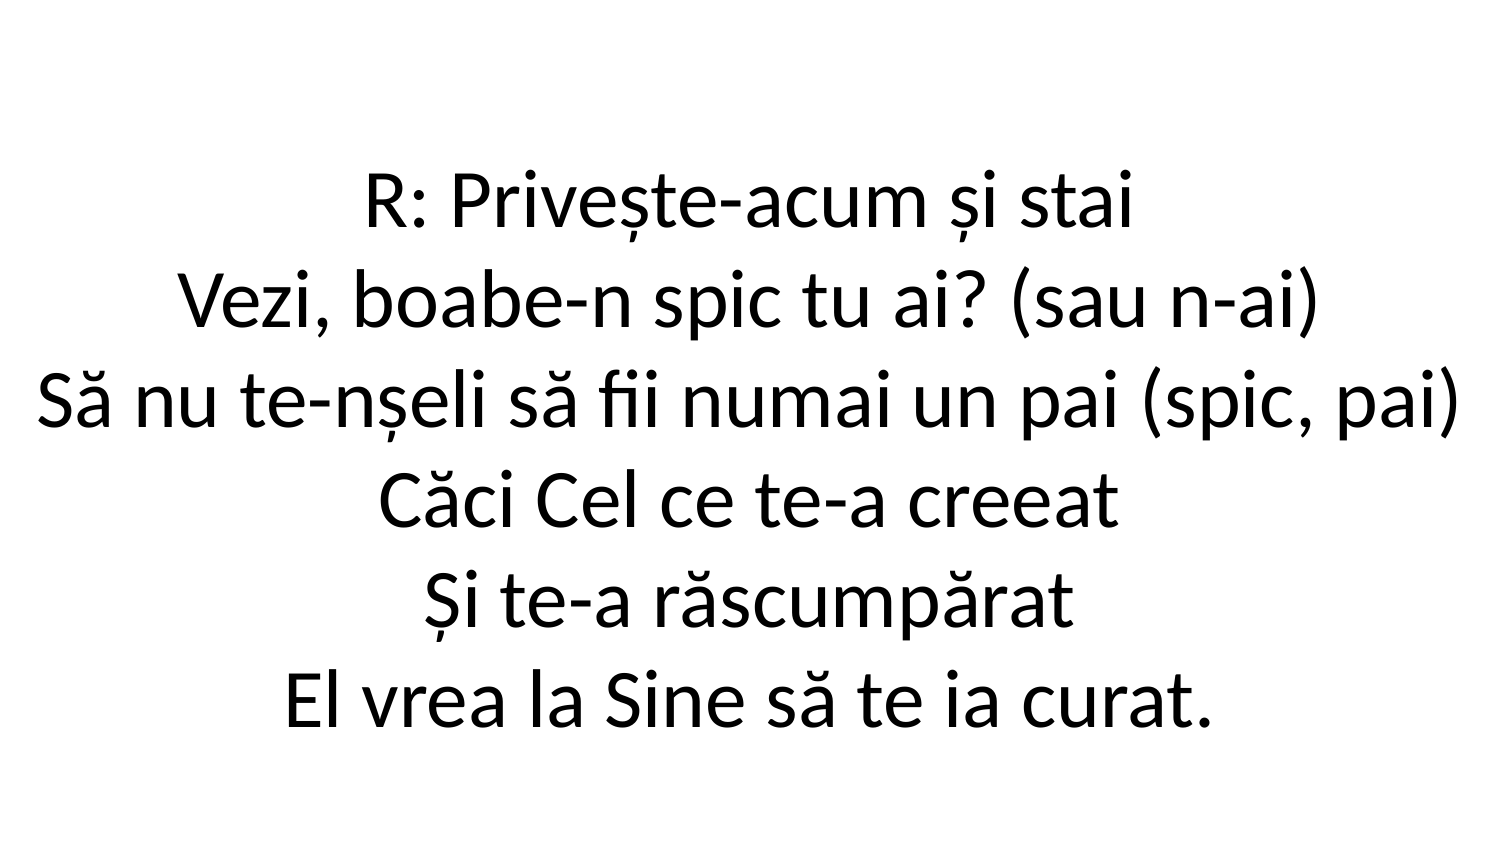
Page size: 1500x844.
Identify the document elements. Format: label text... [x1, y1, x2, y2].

text_box R: Privește-acum și stai Vezi, boabe-n spic tu ai? (sau n-ai) Să nu te-nșeli să fii numai un pai (spic, pai) Căci Cel ce te-a creeat Și te-a răscumpărat El vrea la Sine să te ia curat. [21, 92, 1479, 752]
